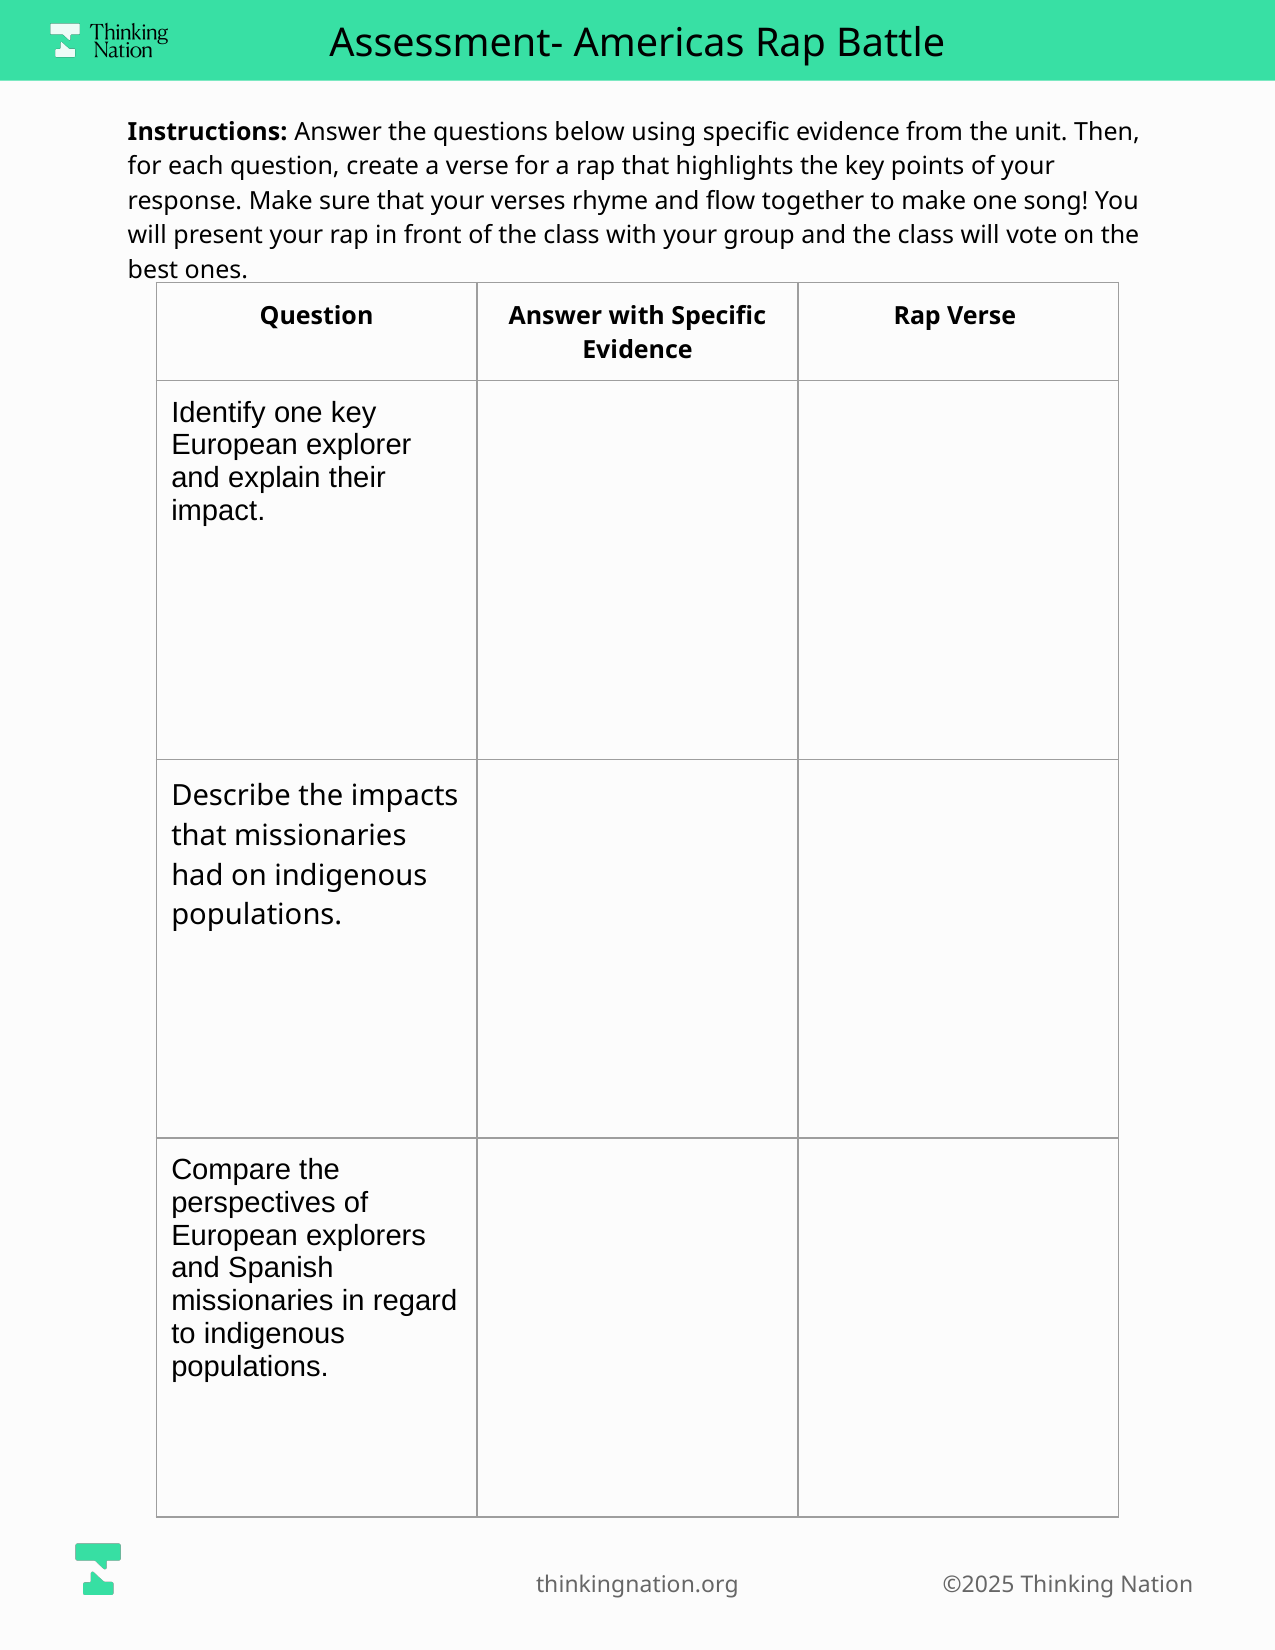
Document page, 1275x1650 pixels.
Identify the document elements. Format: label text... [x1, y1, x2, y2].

picture [36, 12, 172, 69]
table_cell [799, 381, 1118, 759]
table_cell Describe the impacts that missionaries had on indigenous populations. [157, 760, 476, 1137]
table_cell [799, 1139, 1118, 1516]
table_header Question [157, 283, 476, 380]
text_box Assessment- Americas Rap Battle [0, 0, 1275, 81]
table_header Rap Verse [799, 283, 1118, 380]
table_cell Identify one key European explorer and explain their impact. [157, 381, 476, 759]
text_box Instructions: Answer the questions below using specific evidence from the unit. Then, for each question, create a verse for a rap that highlights the key points of your response. Make sure that your verses rhyme and flow together to make one song! You will present your rap in front of the class with your group and the class will vote on the best ones. [112, 95, 1163, 246]
table_cell [799, 760, 1118, 1137]
table_cell [478, 1139, 797, 1516]
table_cell [478, 760, 797, 1137]
text_box thinkingnation.org [486, 1553, 789, 1605]
table_cell Compare the perspectives of European explorers and Spanish missionaries in regard to indigenous populations. [157, 1139, 476, 1516]
table_header Answer with Specific Evidence [478, 283, 797, 380]
table_cell [478, 381, 797, 759]
picture [62, 1533, 134, 1605]
text_box ©2025 Thinking Nation [907, 1553, 1210, 1605]
